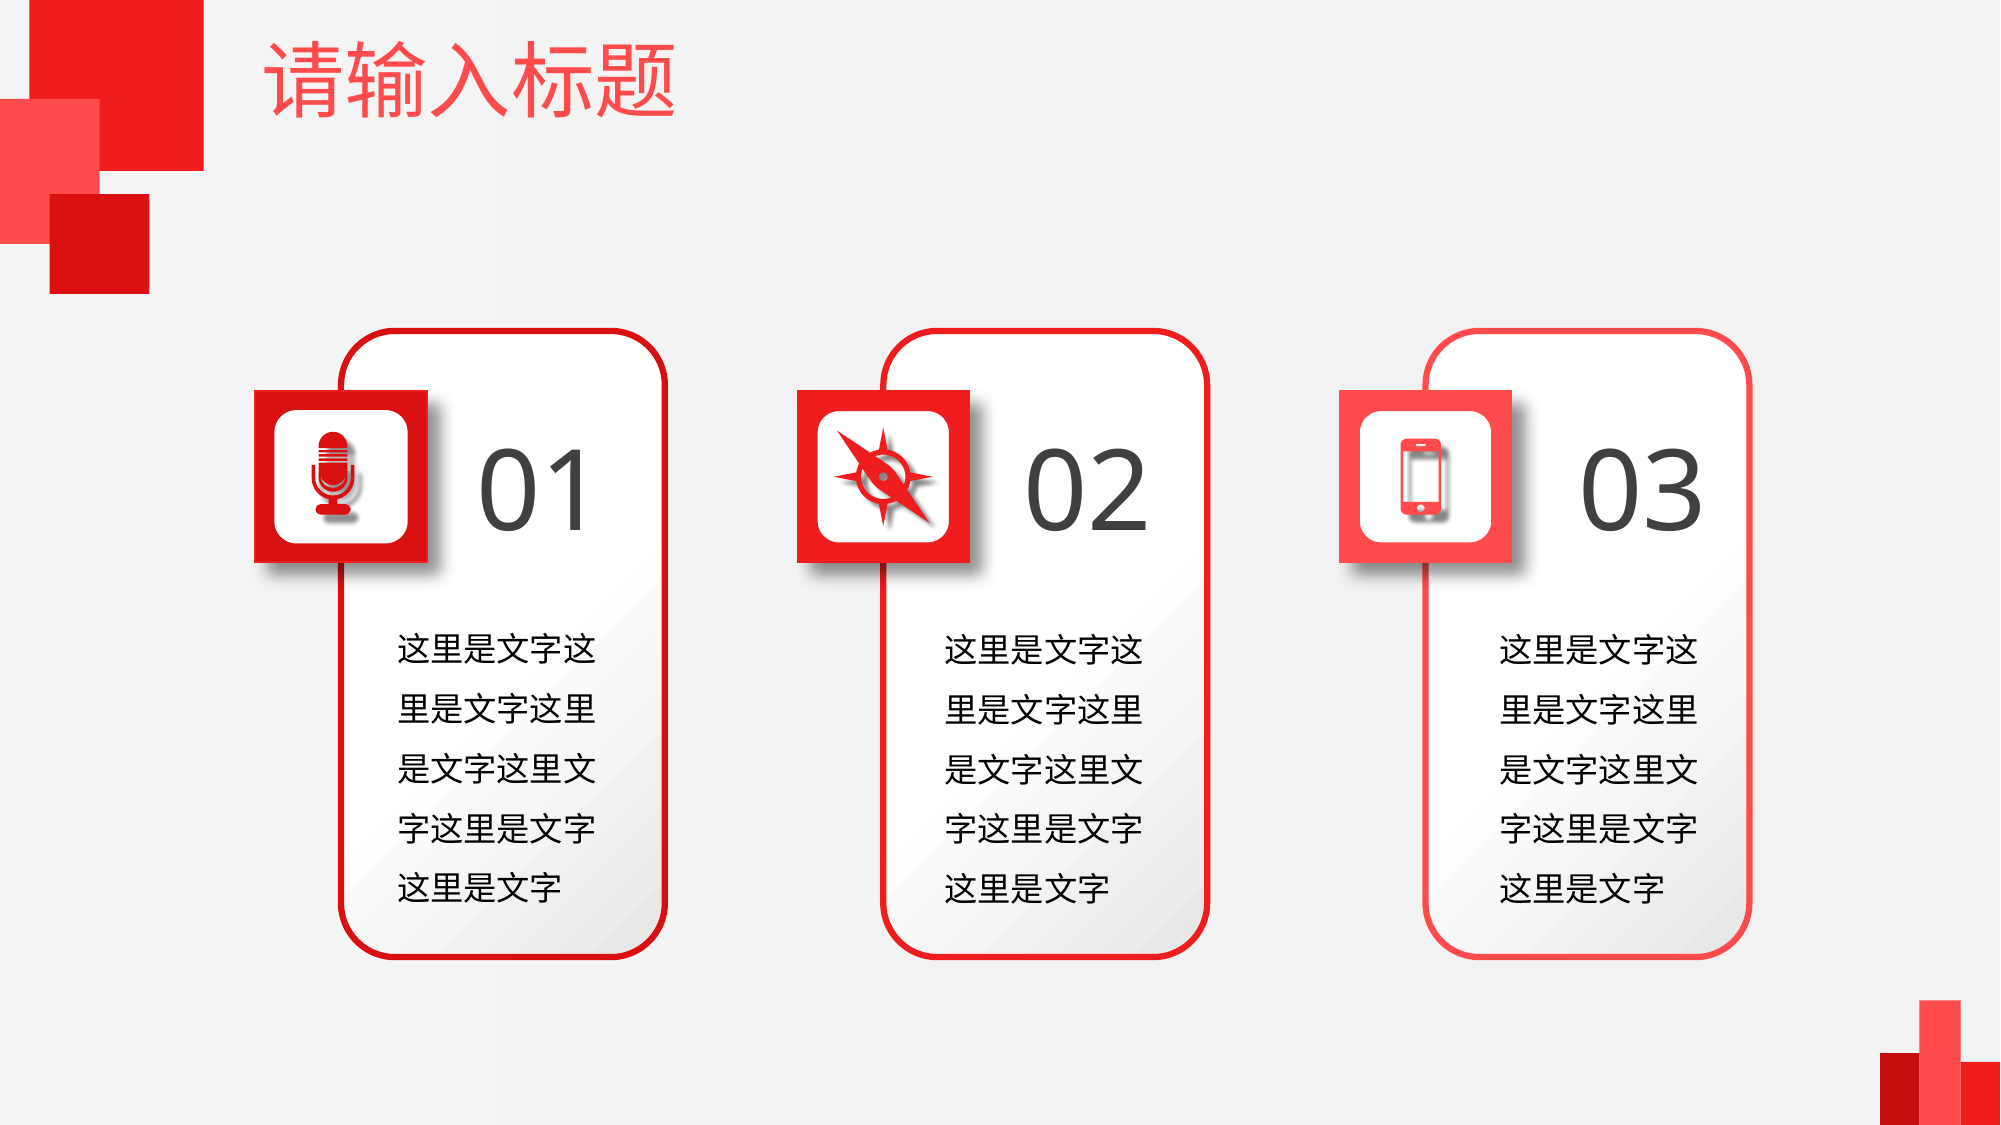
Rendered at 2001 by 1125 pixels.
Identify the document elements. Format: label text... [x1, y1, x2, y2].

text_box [255, 330, 665, 958]
text_box [1879, 1052, 1920, 1125]
text_box [28, 0, 205, 172]
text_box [797, 330, 1208, 958]
text_box [49, 193, 151, 295]
text_box 请输入标题 [246, 20, 693, 136]
text_box [1962, 1061, 2000, 1125]
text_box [1339, 330, 1750, 958]
text_box [0, 98, 101, 245]
text_box [1918, 999, 1962, 1125]
